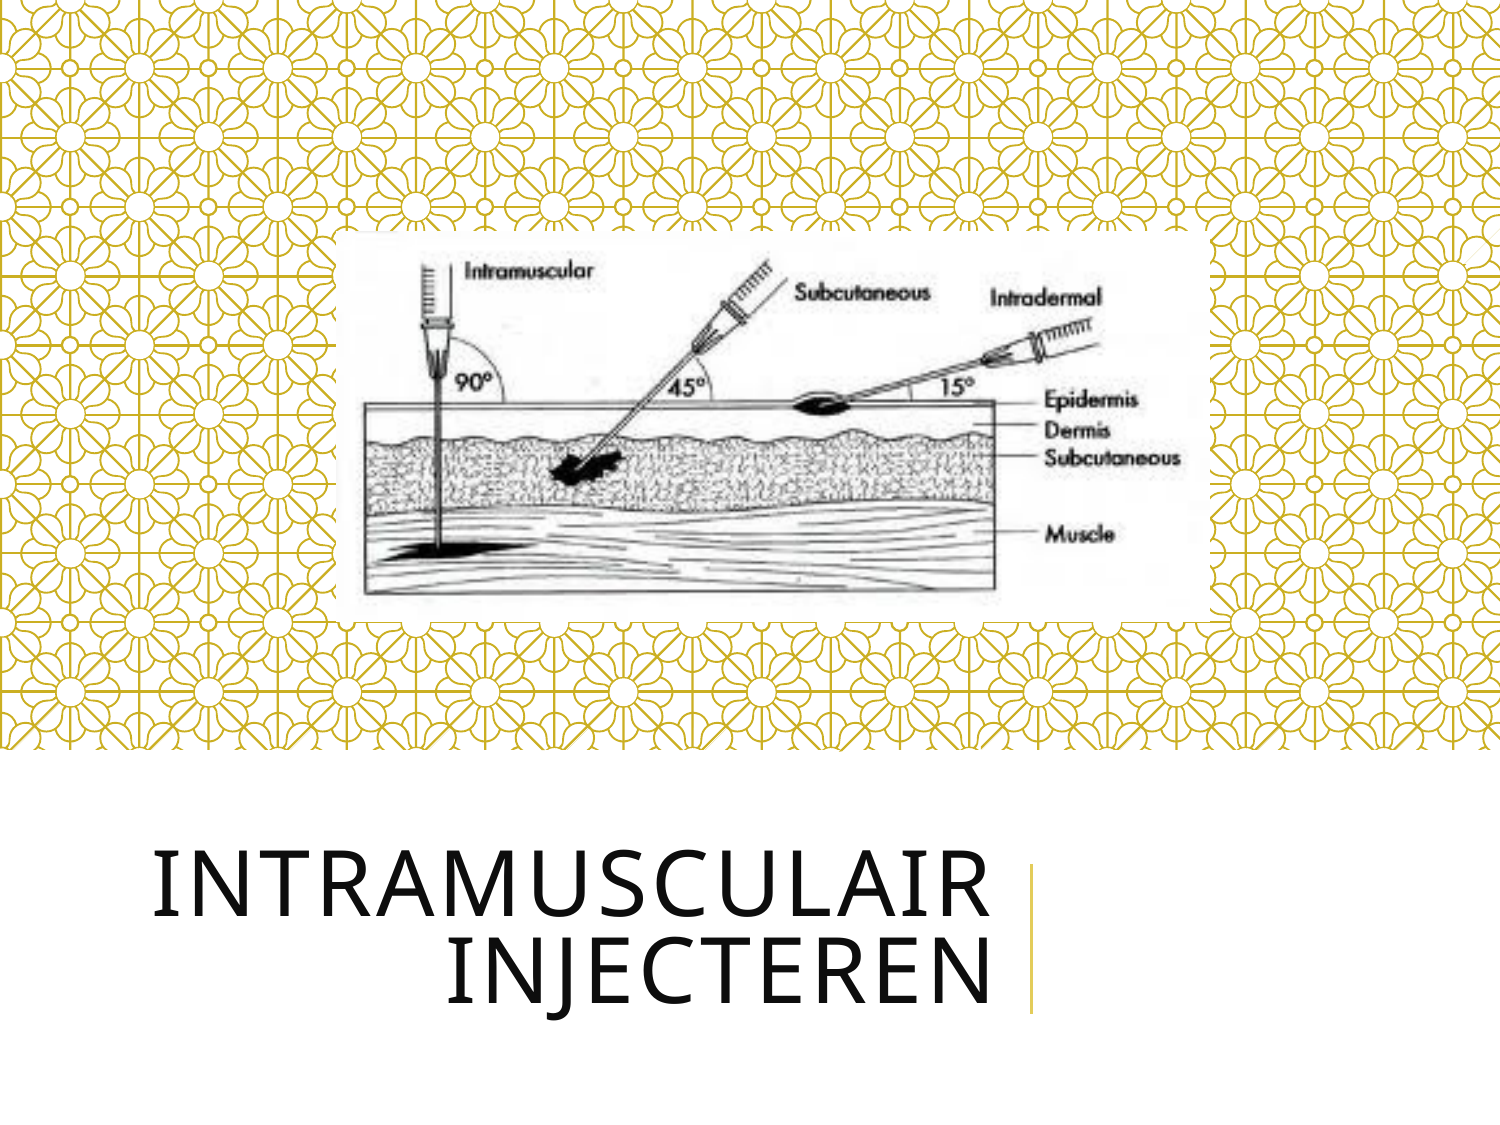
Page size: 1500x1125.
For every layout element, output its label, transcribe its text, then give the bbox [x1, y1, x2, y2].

title Intramusculair injecteren [56, 813, 1013, 1054]
picture [336, 231, 1210, 622]
